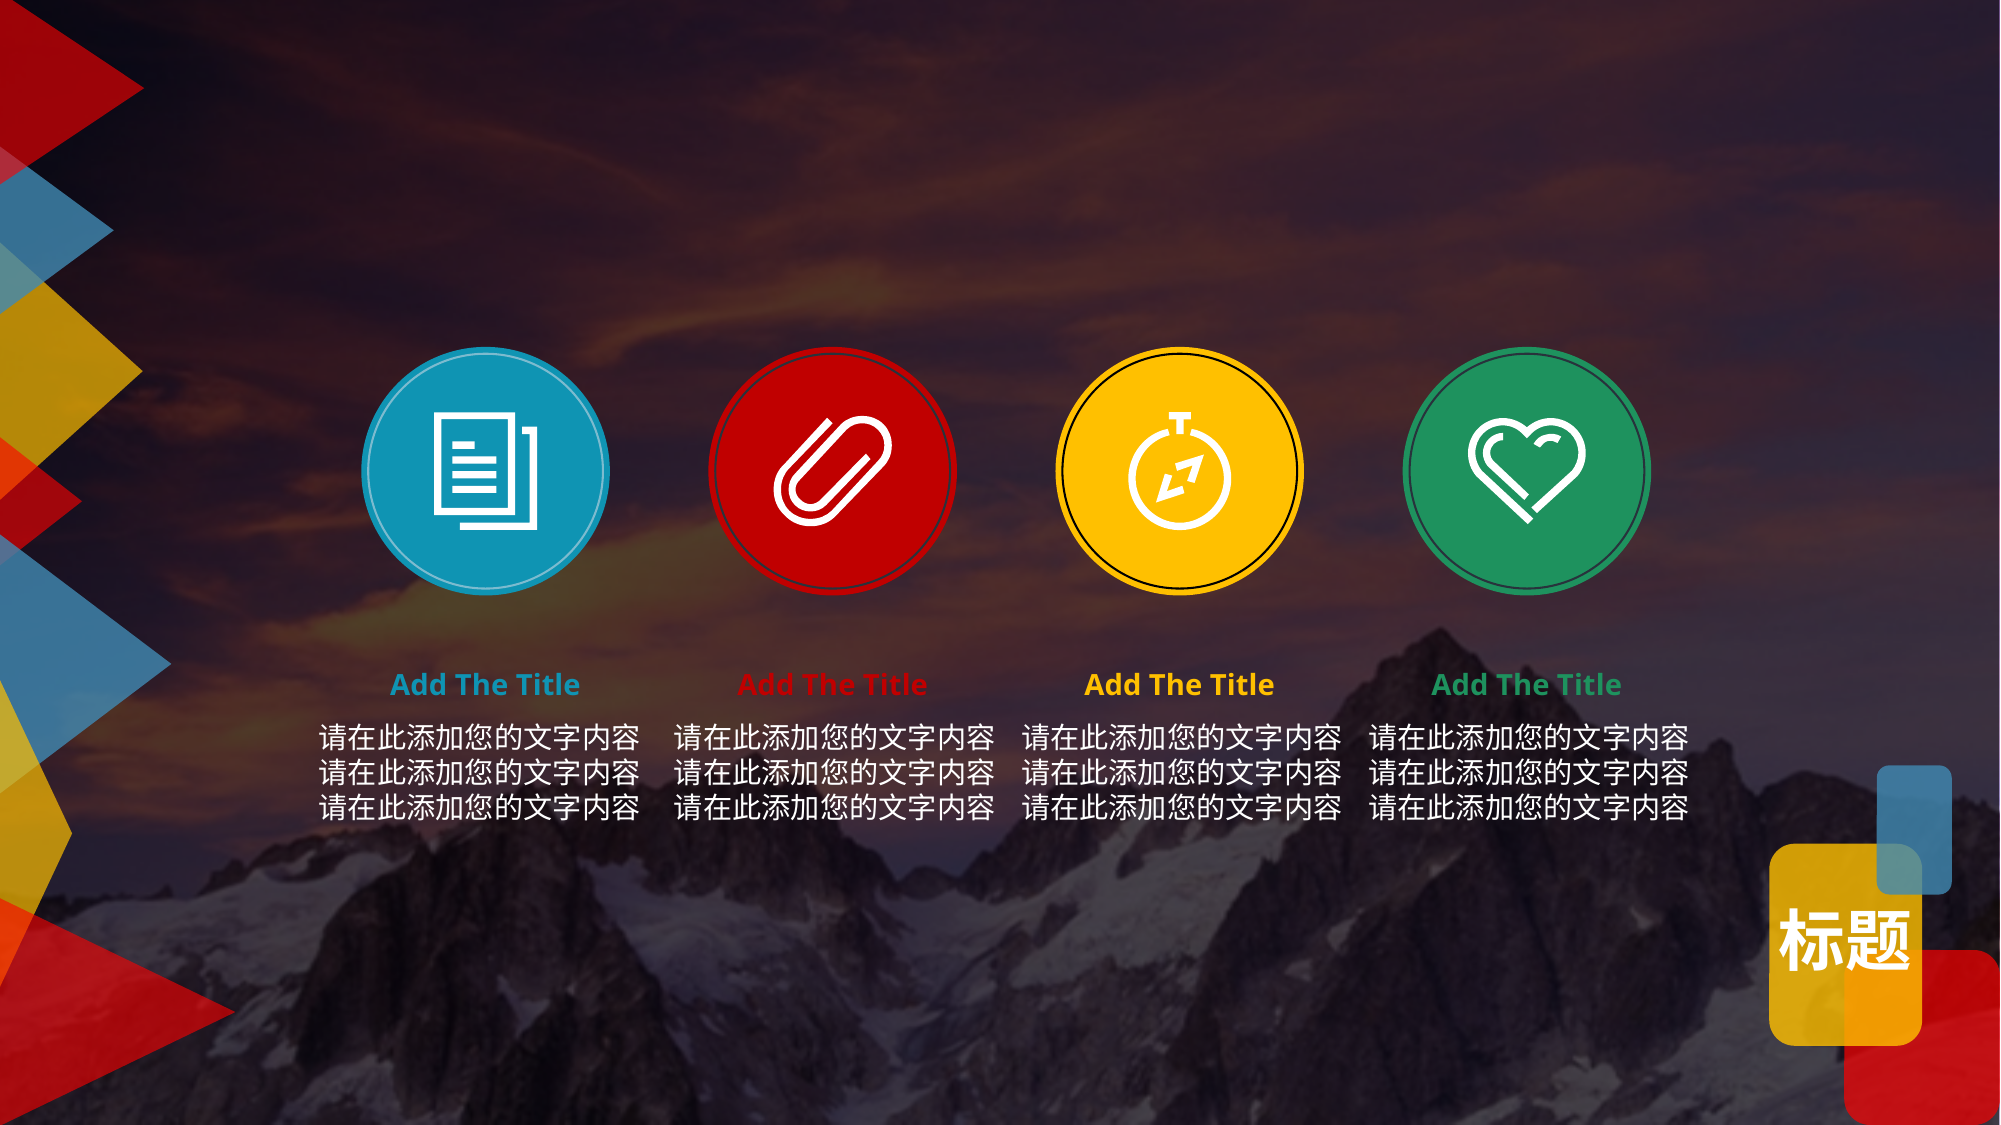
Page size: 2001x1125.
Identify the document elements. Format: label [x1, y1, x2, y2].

text_box [1353, 346, 1729, 834]
text_box [659, 346, 1006, 834]
text_box [1006, 346, 1353, 834]
picture [0, 0, 2000, 1125]
text_box [303, 346, 659, 834]
